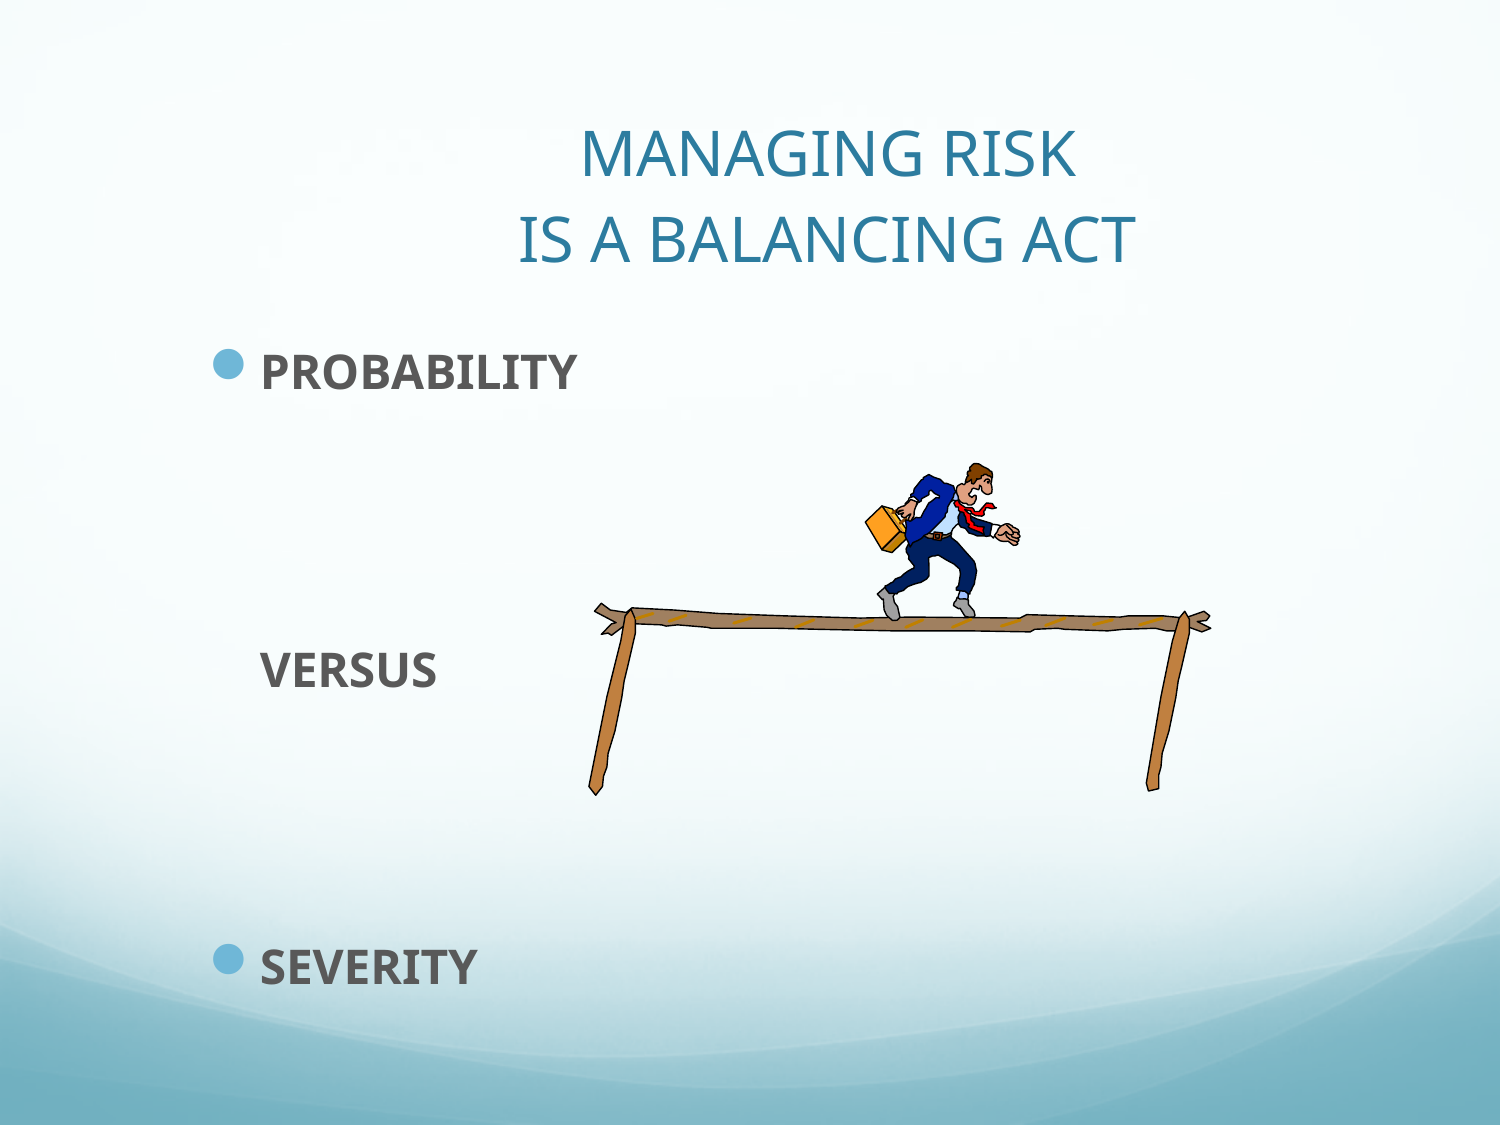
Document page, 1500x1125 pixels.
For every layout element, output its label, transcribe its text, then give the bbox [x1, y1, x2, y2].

list PROBABILITY VERSUS SEVERITY [193, 331, 1350, 1006]
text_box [586, 461, 1213, 798]
title MANAGING RISK IS A BALANCING ACT [188, 101, 1468, 289]
